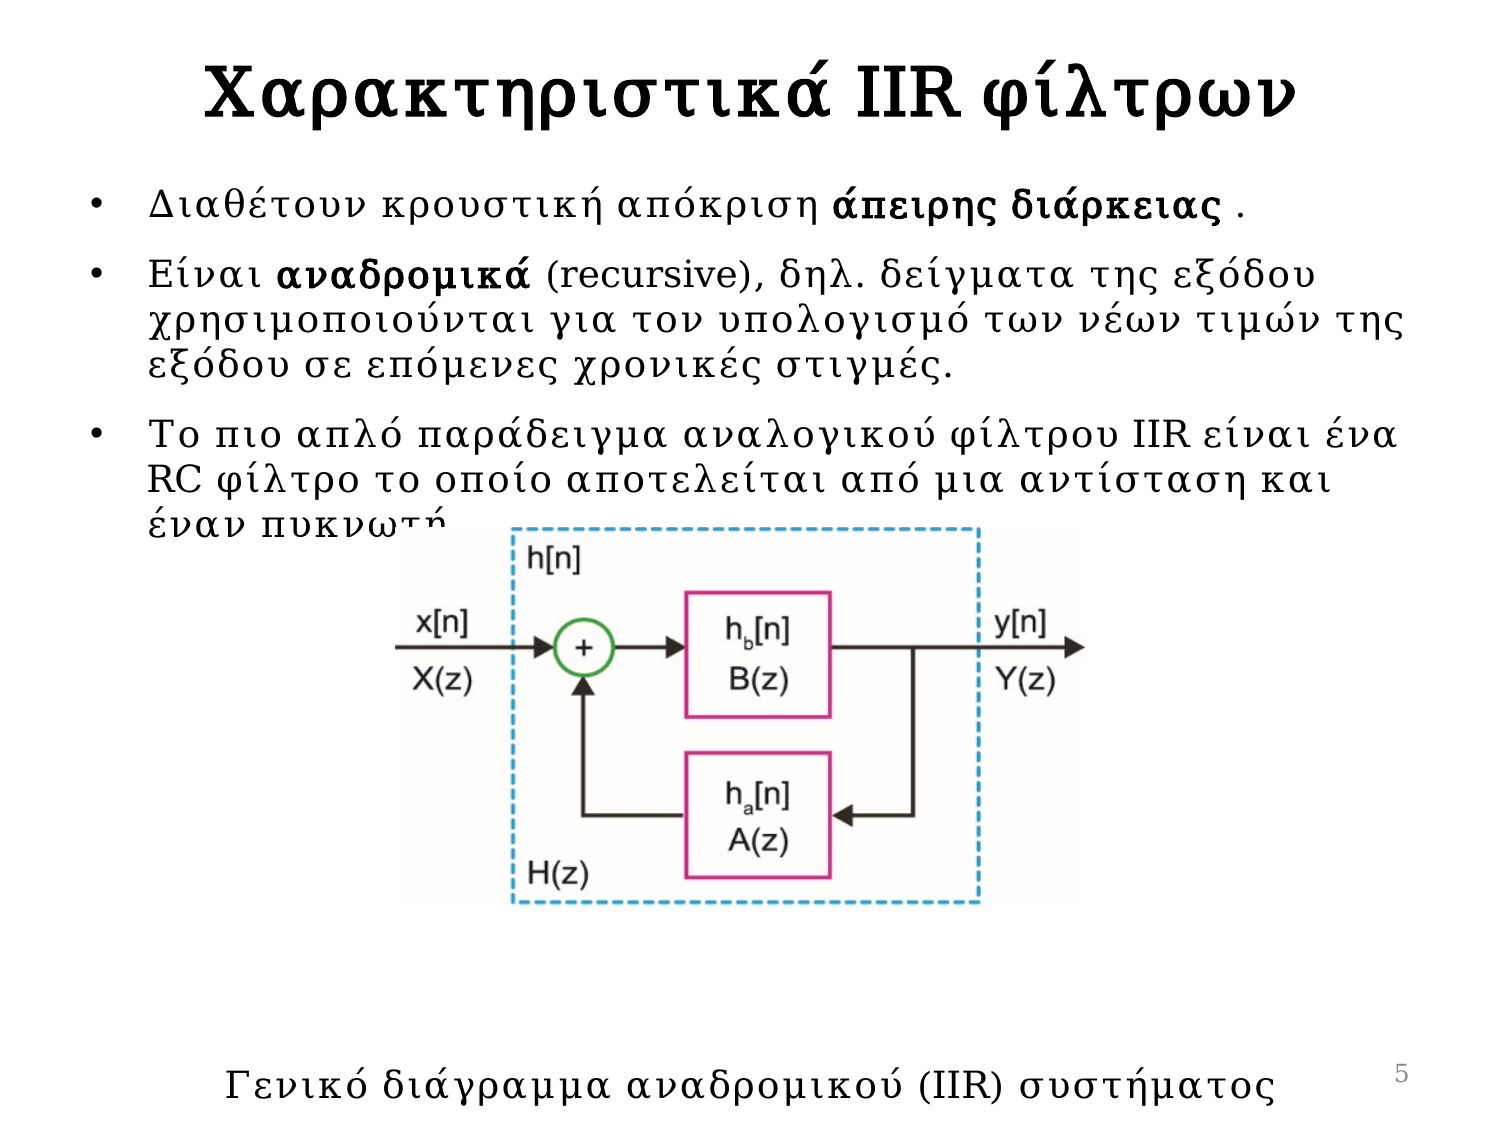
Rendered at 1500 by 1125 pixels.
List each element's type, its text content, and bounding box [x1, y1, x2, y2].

title Χαρακτηριστικά IIR φίλτρων [75, 19, 1425, 159]
picture [395, 526, 1085, 906]
slide_number 5 [1222, 1042, 1425, 1103]
list Διαθέτουν κρουστική απόκριση άπειρης διάρκειας . Είναι αναδρομικά (recursive), δηλ. δείγματα της εξόδου χρησιμοποιούνται για τον υπολογισμό των νέων τιμών της εξόδου σε επόμενες χρονικές στιγμές. Το πιο απλό παράδειγμα αναλογικού φίλτρου IIR είναι ένα RC φίλτρο το οποίο αποτελείται από μια αντίσταση και έναν πυκνωτή. Γενικό διάγραμμα αναδρομικού (IIR) συστήματος [75, 172, 1425, 1024]
